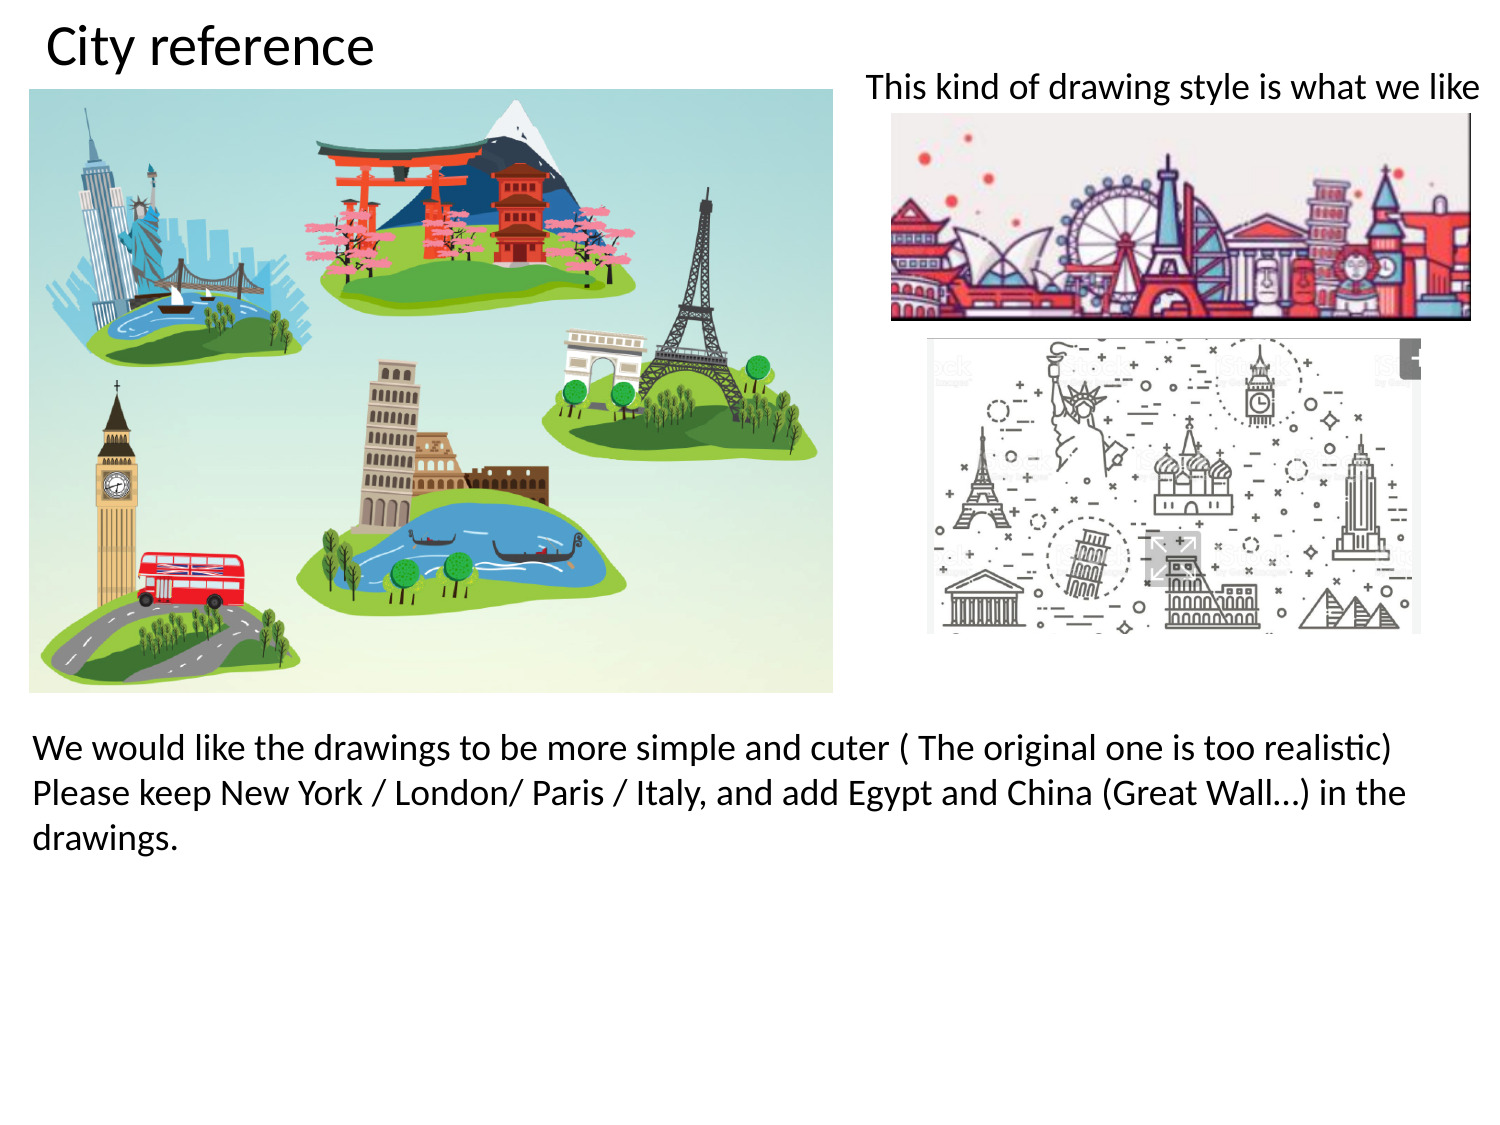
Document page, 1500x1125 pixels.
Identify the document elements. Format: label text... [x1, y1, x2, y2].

picture [29, 89, 833, 693]
text_box This kind of drawing style is what we like [850, 54, 1496, 115]
text_box City reference [31, 0, 391, 85]
picture [891, 113, 1471, 321]
text_box We would like the drawings to be more simple and cuter ( The original one is too realistic) Please keep New York / London/ Paris / Italy, and add Egypt and China (Great Wall…) in the drawings. [17, 715, 1471, 911]
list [926, 337, 1421, 634]
